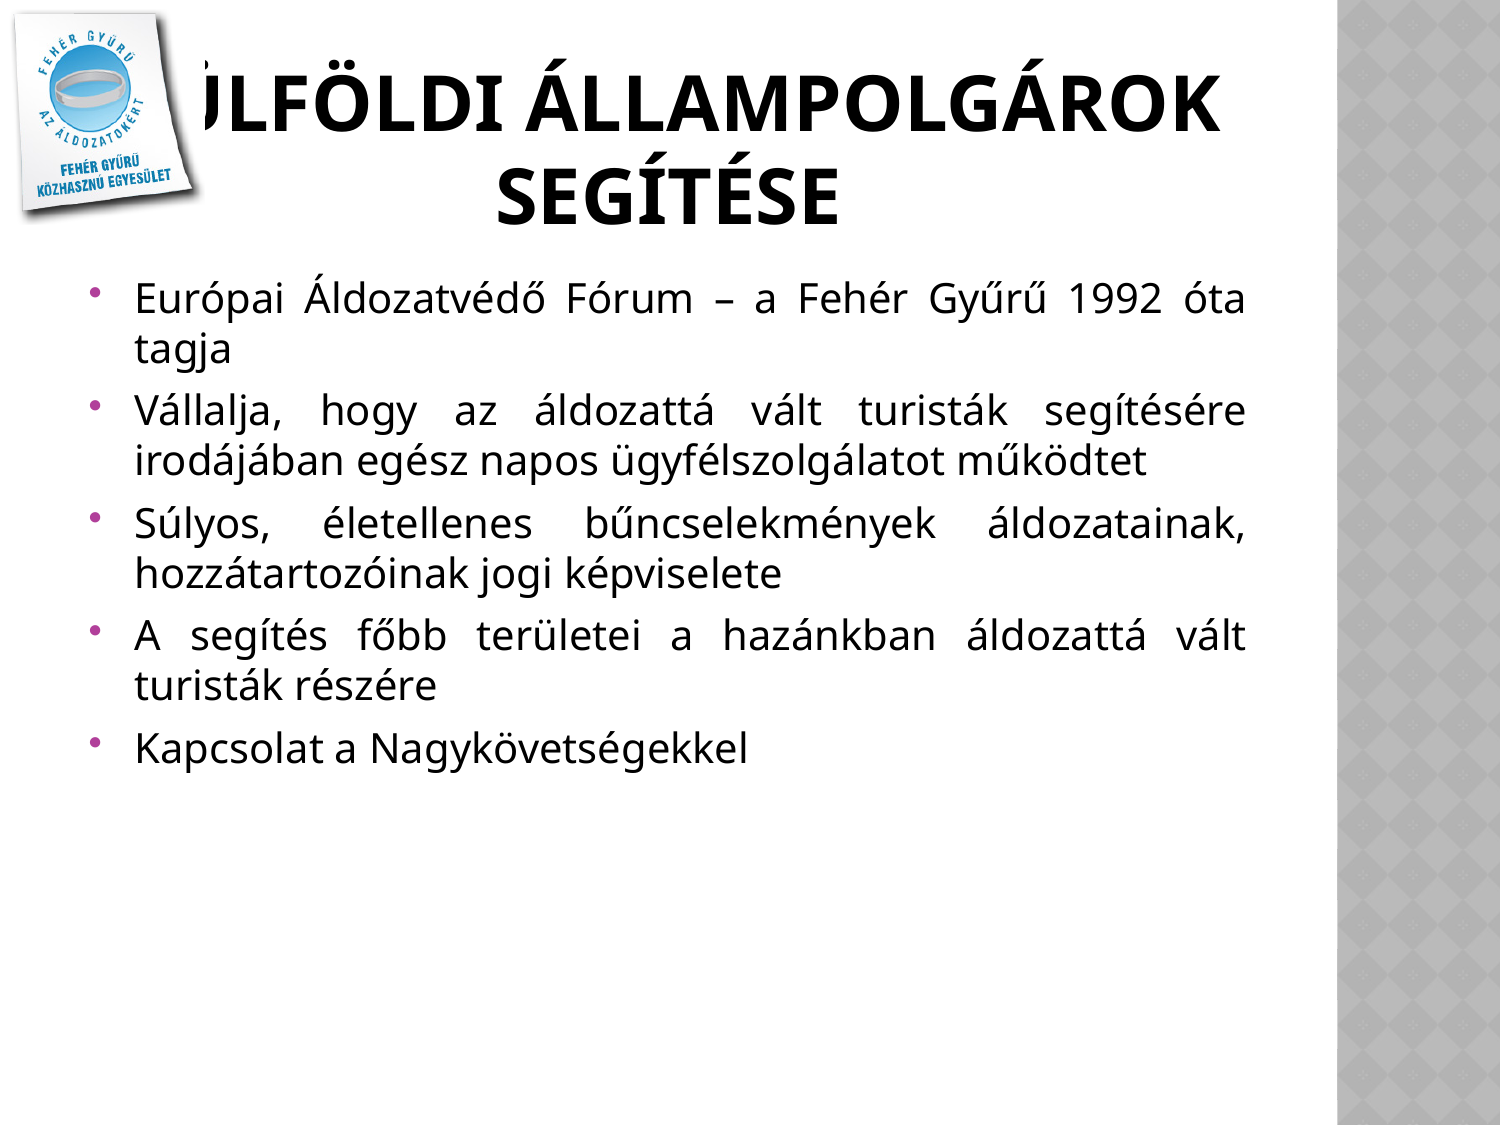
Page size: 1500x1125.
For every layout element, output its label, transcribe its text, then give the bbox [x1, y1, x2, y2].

list Európai Áldozatvédő Fórum – a Fehér Gyűrű 1992 óta tagja Vállalja, hogy az áldozattá vált turisták segítésére irodájában egész napos ügyfélszolgálatot működtet Súlyos, életellenes bűncselekmények áldozatainak, hozzátartozóinak jogi képviselete A segítés főbb területei a hazánkban áldozattá vált turisták részére Kapcsolat a Nagykövetségekkel [74, 263, 1263, 1060]
picture [0, 0, 205, 225]
title Külföldi állampolgárok segítése [75, 52, 1263, 240]
